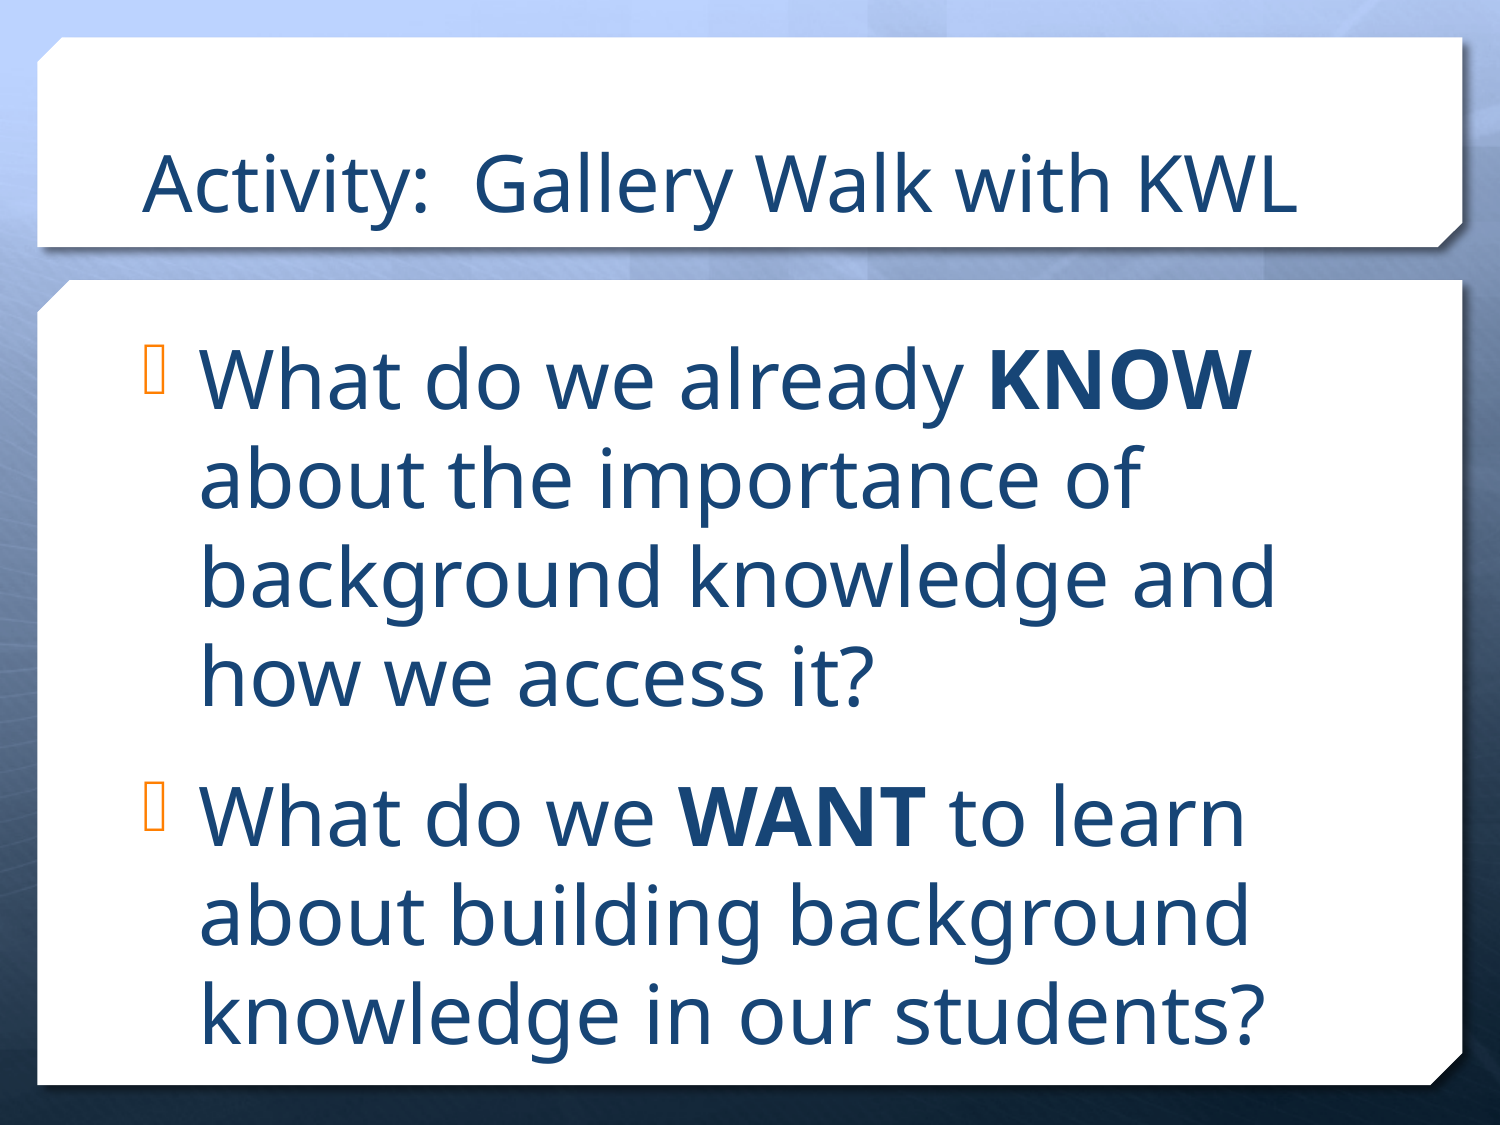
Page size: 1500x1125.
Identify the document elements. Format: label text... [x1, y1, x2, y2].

list What do we already KNOW about the importance of background knowledge and how we access it? What do we WANT to learn about building background knowledge in our students? [127, 319, 1372, 1075]
title Activity: Gallery Walk with KWL [127, 48, 1372, 236]
